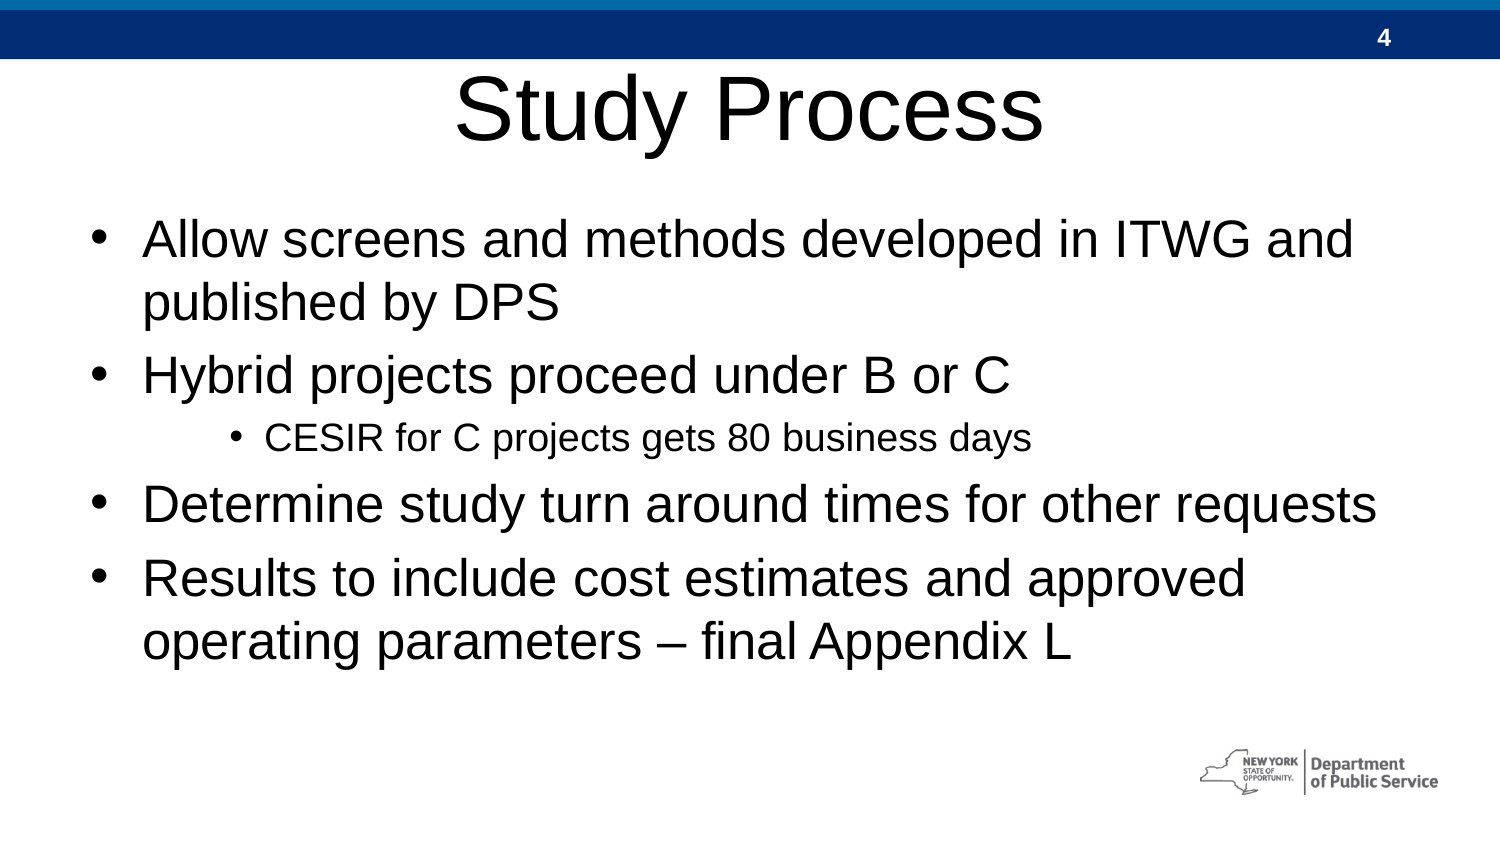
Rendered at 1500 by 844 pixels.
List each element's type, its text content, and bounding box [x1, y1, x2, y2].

list Allow screens and methods developed in ITWG and published by DPS Hybrid projects proceed under B or C CESIR for C projects gets 80 business days Determine study turn around times for other requests Results to include cost estimates and approved operating parameters – final Appendix L [75, 196, 1425, 722]
title Study Process [75, 33, 1425, 175]
picture [1200, 749, 1438, 795]
